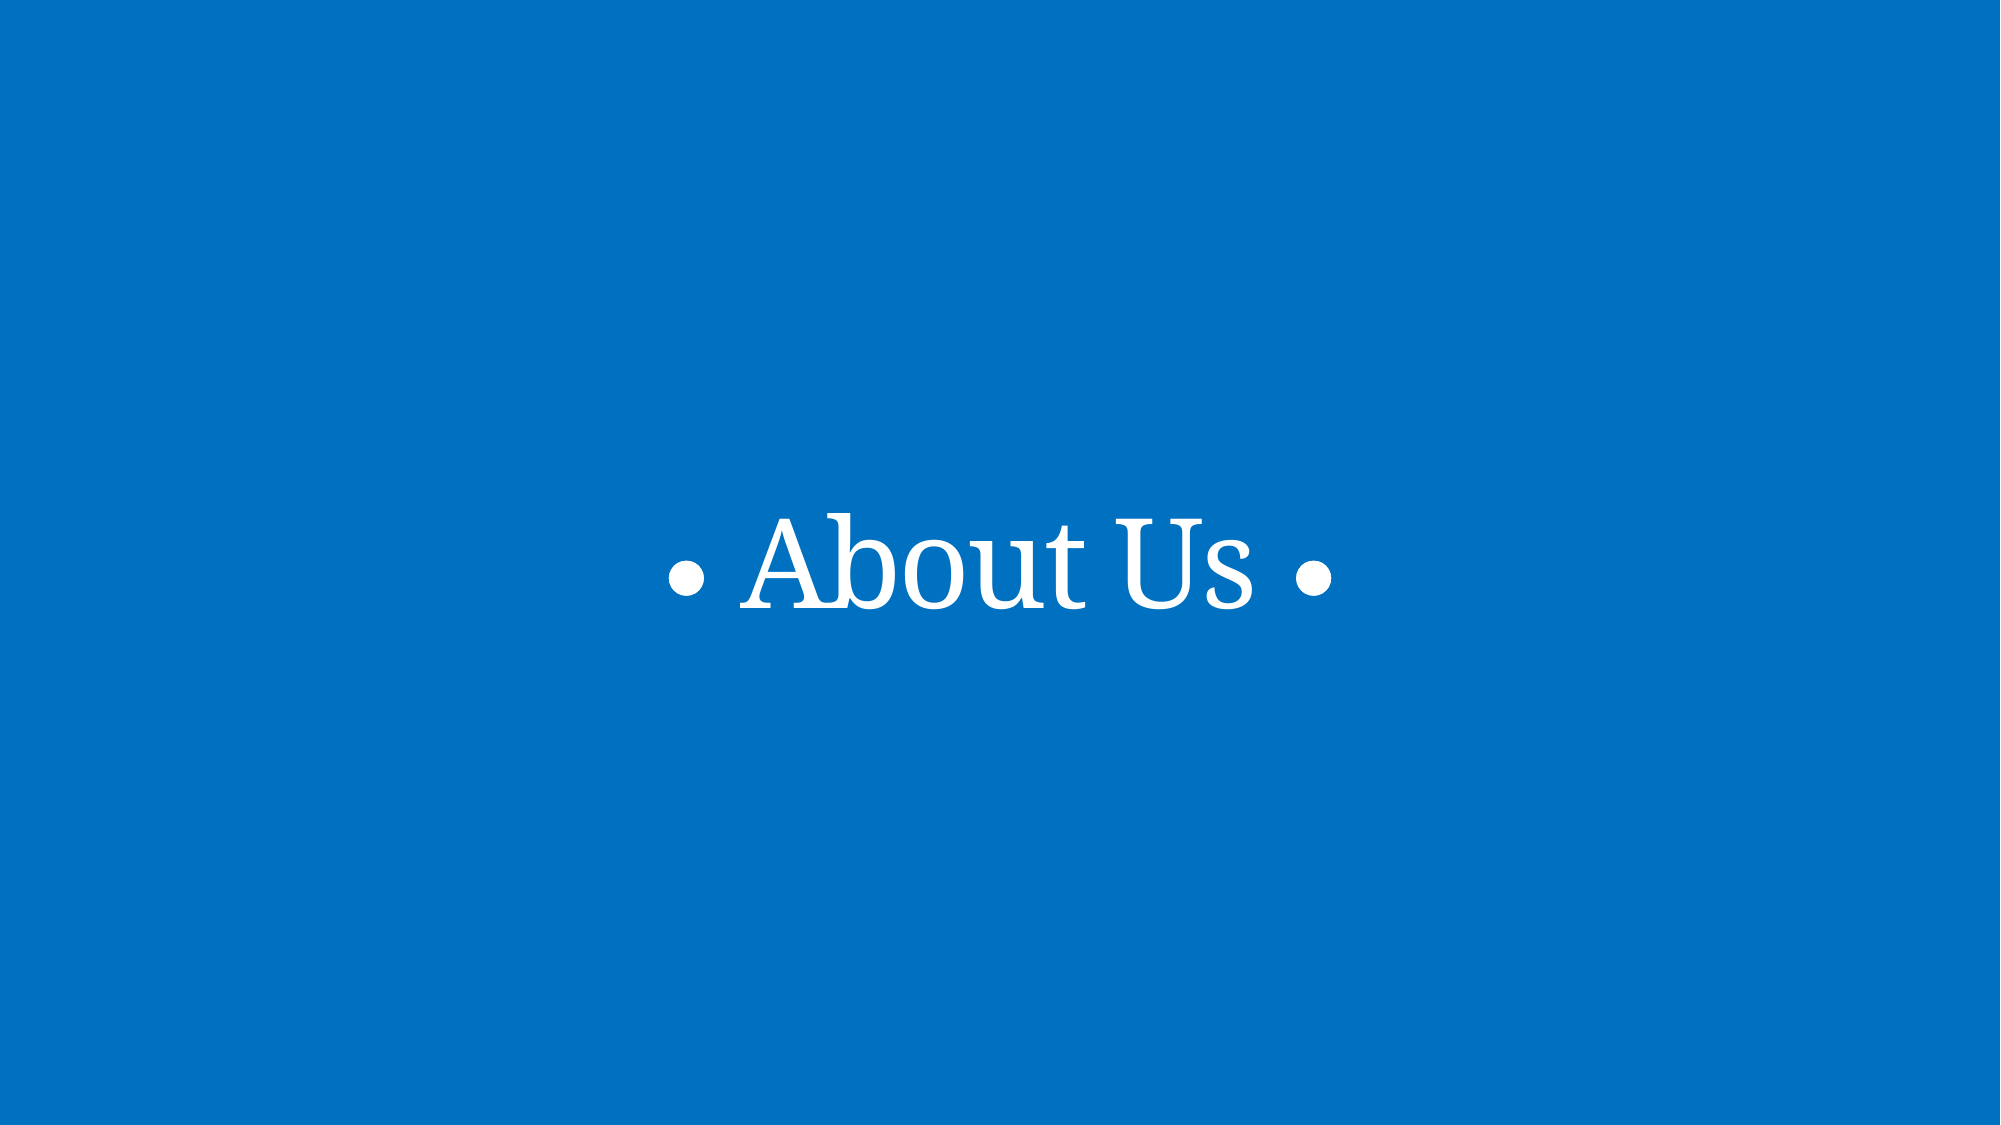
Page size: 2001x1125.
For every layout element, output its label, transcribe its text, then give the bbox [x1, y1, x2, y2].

list About Us [710, 492, 1288, 643]
